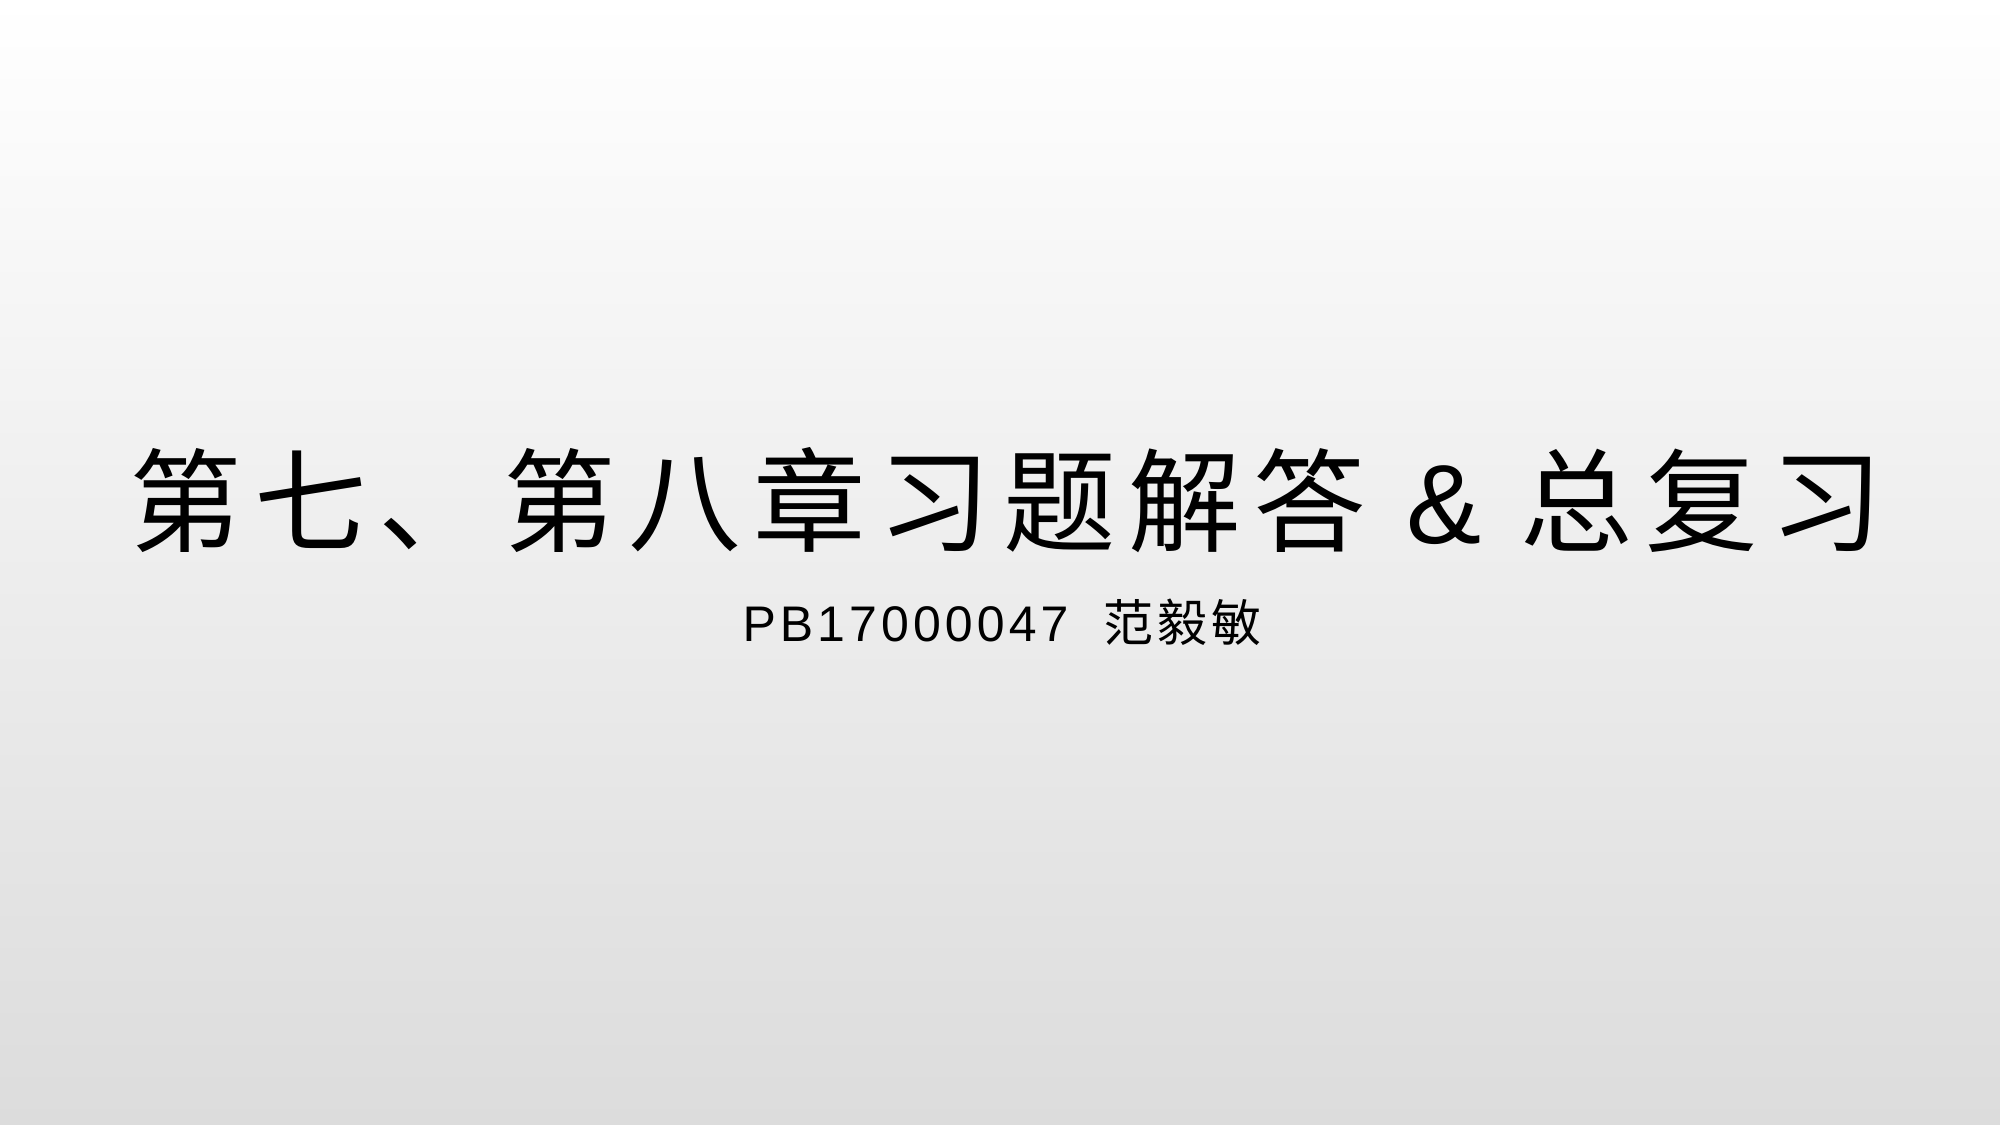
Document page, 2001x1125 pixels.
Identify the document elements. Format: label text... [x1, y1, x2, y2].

title 第七、第八章习题解答&总复习 [109, 424, 1891, 573]
subtitle PB17000047 范毅敏 [109, 585, 1891, 741]
